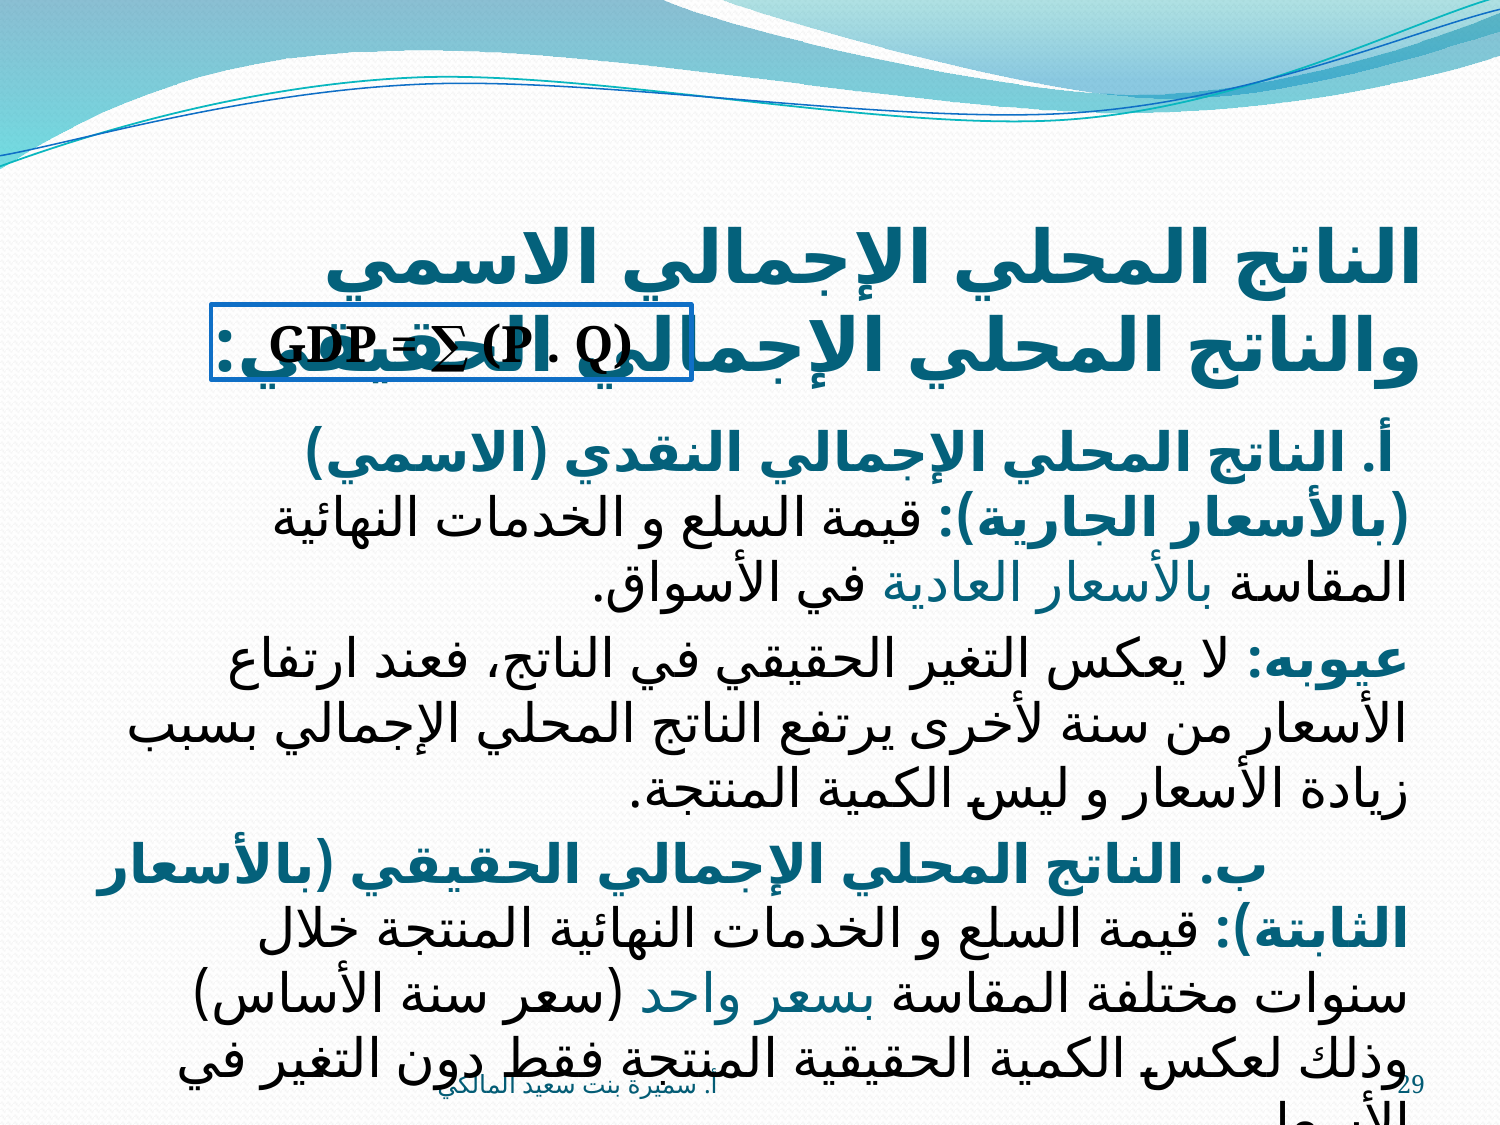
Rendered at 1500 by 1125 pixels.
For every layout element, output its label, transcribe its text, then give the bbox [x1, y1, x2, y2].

footer أ. سميرة بنت سعيد المالكي [437, 1042, 988, 1103]
title الناتج المحلي الإجمالي الاسمي والناتج المحلي الإجمالي الحقيقي: [75, 199, 1425, 387]
text_box GDP = ∑ (P . Q) [210, 304, 692, 380]
slide_number 29 [1299, 1042, 1425, 1103]
list أ. الناتج المحلي الإجمالي النقدي (الاسمي) (بالأسعار الجارية): قيمة السلع و الخدمات النهائية المقاسة بالأسعار العادية في الأسواق. عيوبه: لا يعكس التغير الحقيقي في الناتج، فعند ارتفاع الأسعار من سنة لأخرى يرتفع الناتج المحلي الإجمالي بسبب زيادة الأسعار و ليس الكمية المنتجة. ب. الناتج المحلي الإجمالي الحقيقي (بالأسعار الثابتة): قيمة السلع و الخدمات النهائية المنتجة خلال سنوات مختلفة المقاسة بسعر واحد (سعر سنة الأساس) وذلك لعكس الكمية الحقيقية المنتجة فقط دون التغير في الأسعار. [75, 410, 1425, 1038]
